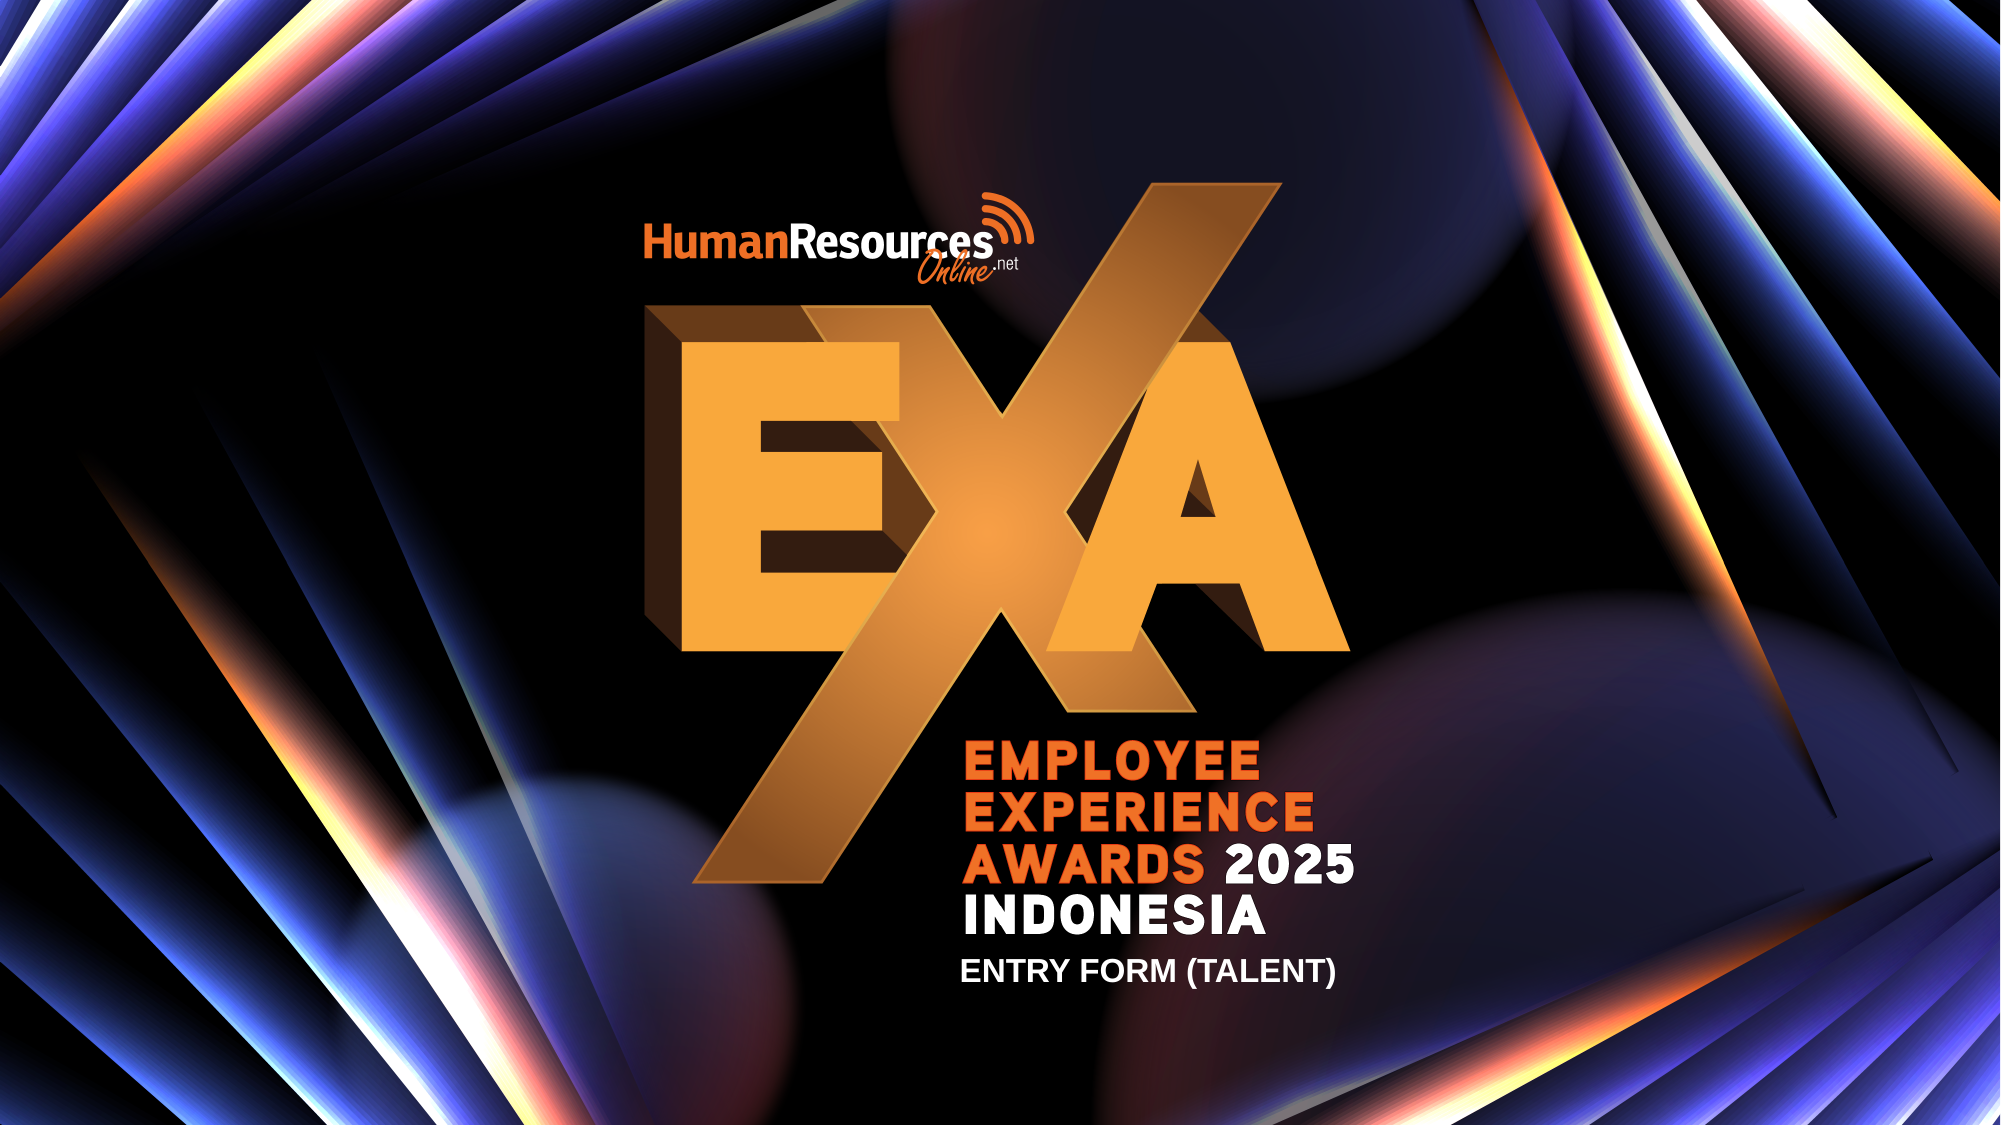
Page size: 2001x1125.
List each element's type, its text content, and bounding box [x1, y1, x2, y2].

text_box ENTRY FORM (TALENT) [944, 942, 1814, 997]
picture [0, 0, 2001, 1125]
